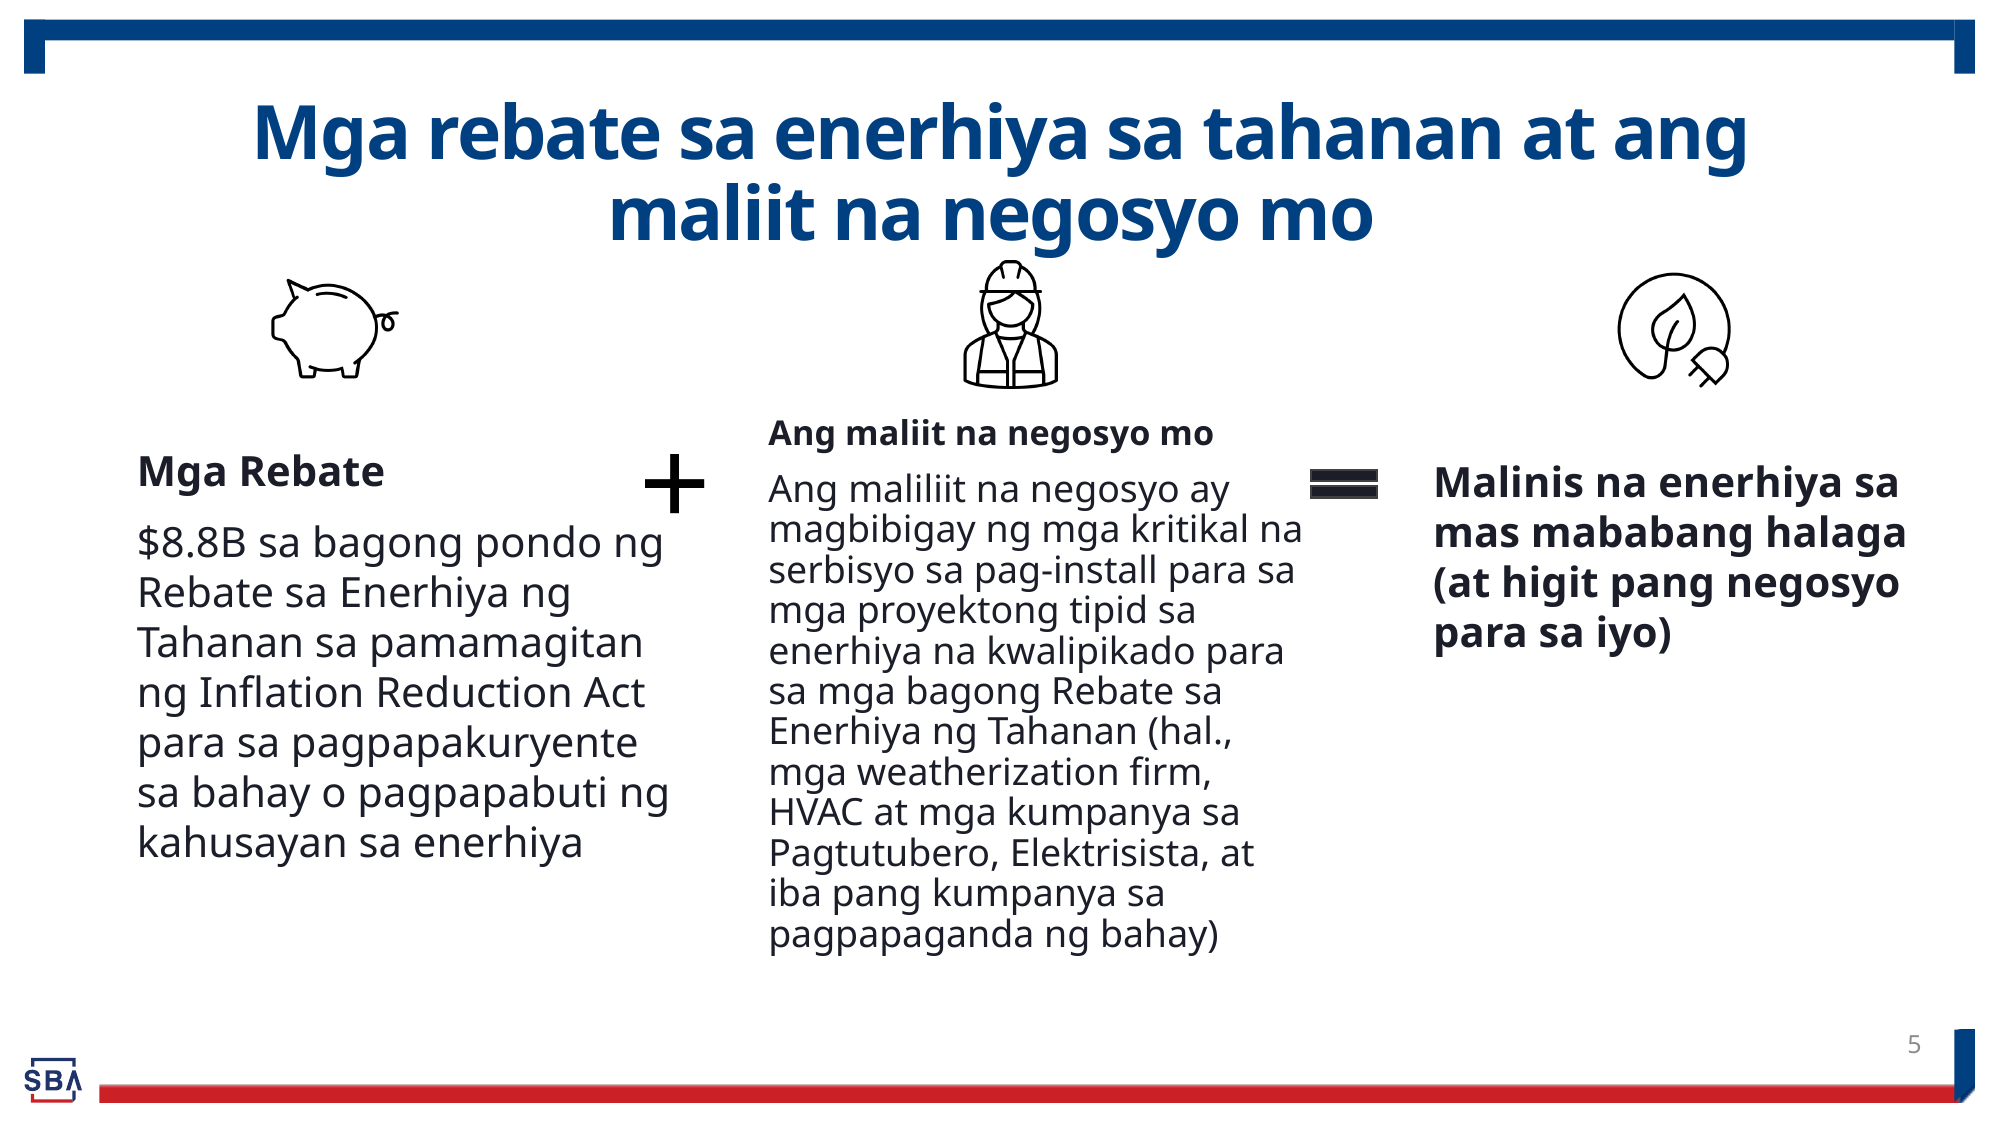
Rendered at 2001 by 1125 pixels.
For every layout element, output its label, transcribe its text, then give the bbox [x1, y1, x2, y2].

slide_number 5 [1486, 1016, 1937, 1076]
picture [260, 252, 411, 403]
text_box [1310, 485, 1378, 499]
text_box Malinis na enerhiya sa mas mababang halaga (at higit pang negosyo para sa iyo) [1418, 448, 1937, 1016]
text_box [1310, 469, 1378, 482]
picture [639, 448, 710, 519]
list Ang maliit na negosyo mo Ang maliliit na negosyo ay magbibigay ng mga kritikal na serbisyo sa pag-install para sa mga proyektong tipid sa enerhiya na kwalipikado para sa mga bagong Rebate sa Enerhiya ng Tahanan (hal., mga weatherization firm, HVAC at mga kumpanya sa Pagtutubero, Elektrisista, at iba pang kumpanya sa pagpapaganda ng bahay) [753, 408, 1331, 976]
text_box Mga Rebate $8.8B sa bagong pondo ng Rebate sa Enerhiya ng Tahanan sa pamamagitan ng Inflation Reduction Act para sa pagpapakuryente sa bahay o pagpapabuti ng kahusayan sa enerhiya [121, 437, 700, 947]
title Mga rebate sa enerhiya sa tahanan at ang maliit na negosyo mo [137, 87, 1863, 186]
picture [935, 252, 1086, 403]
picture [1600, 252, 1751, 403]
